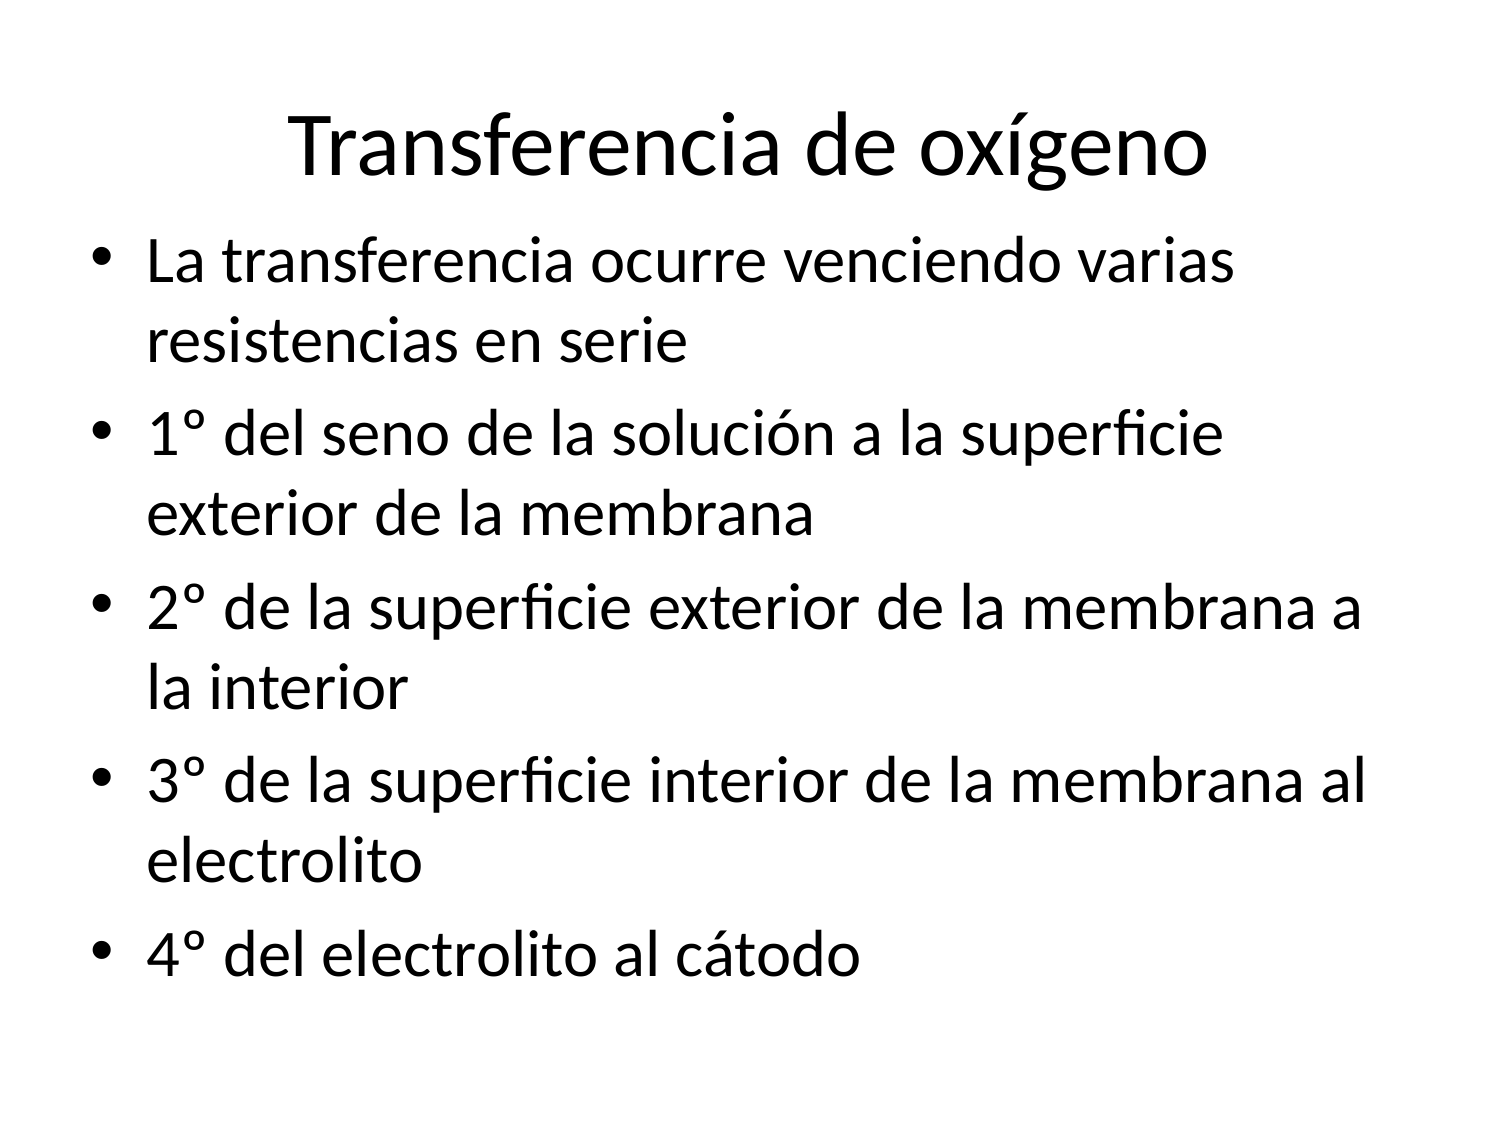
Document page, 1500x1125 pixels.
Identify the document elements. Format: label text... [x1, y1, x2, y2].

list La transferencia ocurre venciendo varias resistencias en serie 1º del seno de la solución a la superficie exterior de la membrana 2º de la superficie exterior de la membrana a la interior 3º de la superficie interior de la membrana al electrolito 4º del electrolito al cátodo [75, 208, 1425, 1005]
title Transferencia de oxígeno [75, 45, 1425, 208]
